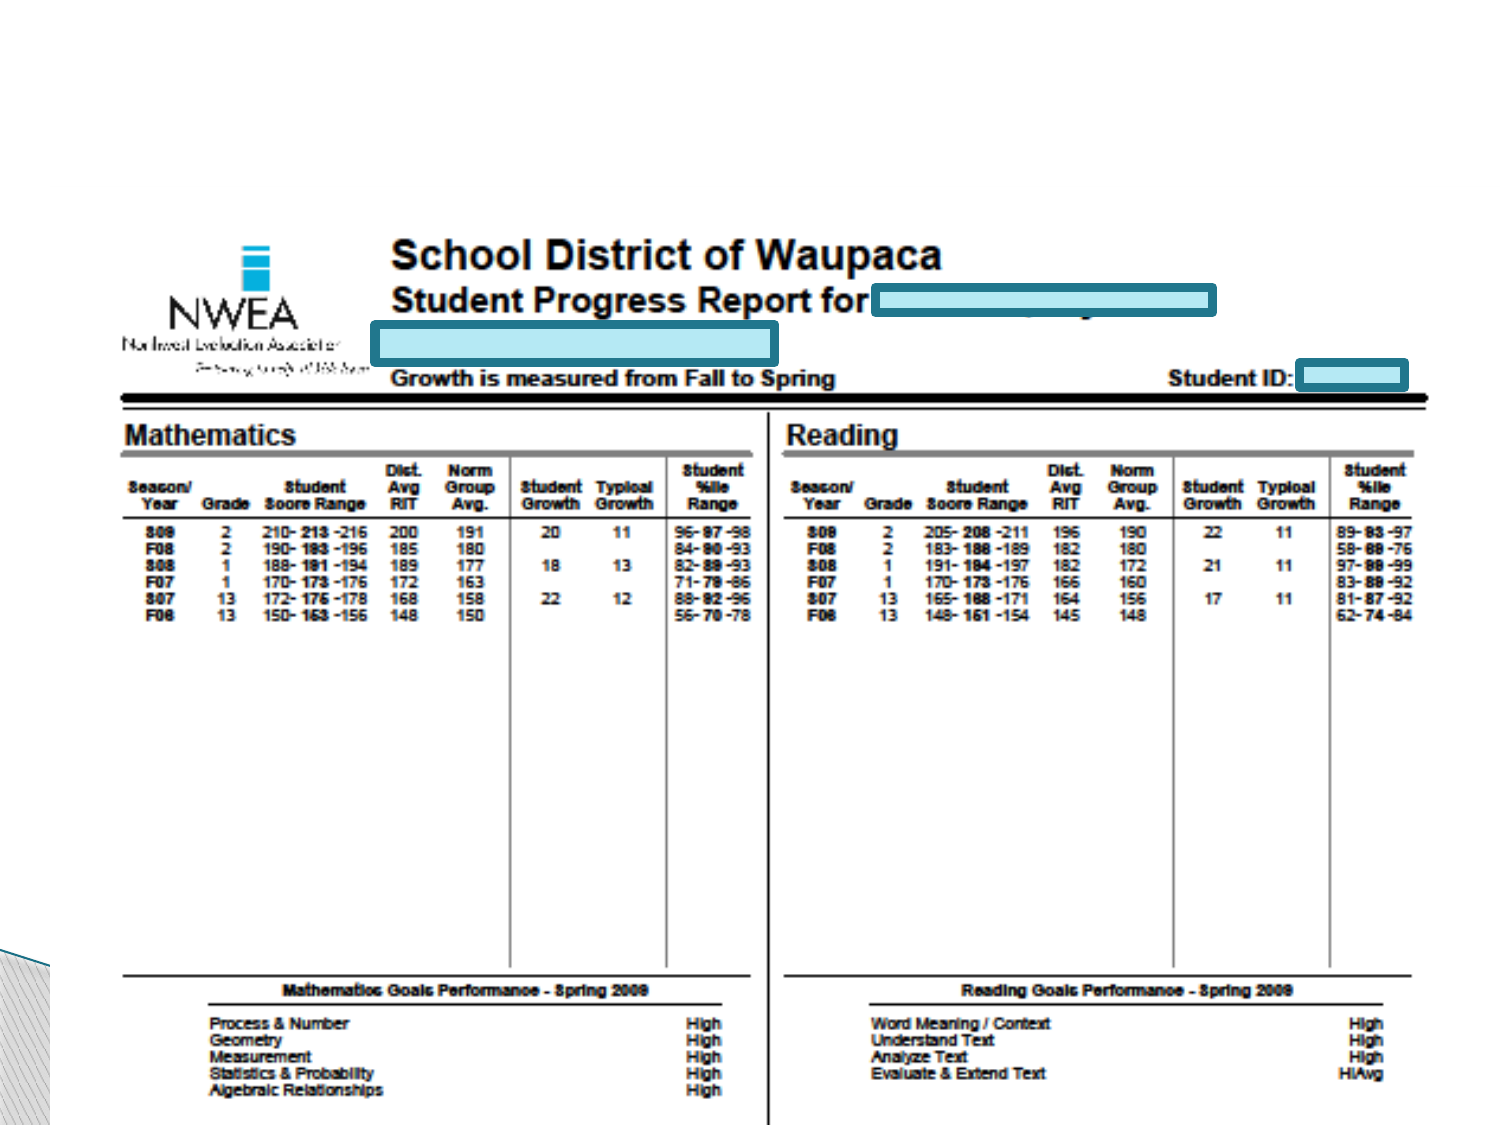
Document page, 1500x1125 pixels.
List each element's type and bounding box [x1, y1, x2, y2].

text_box [49, 185, 1500, 1125]
